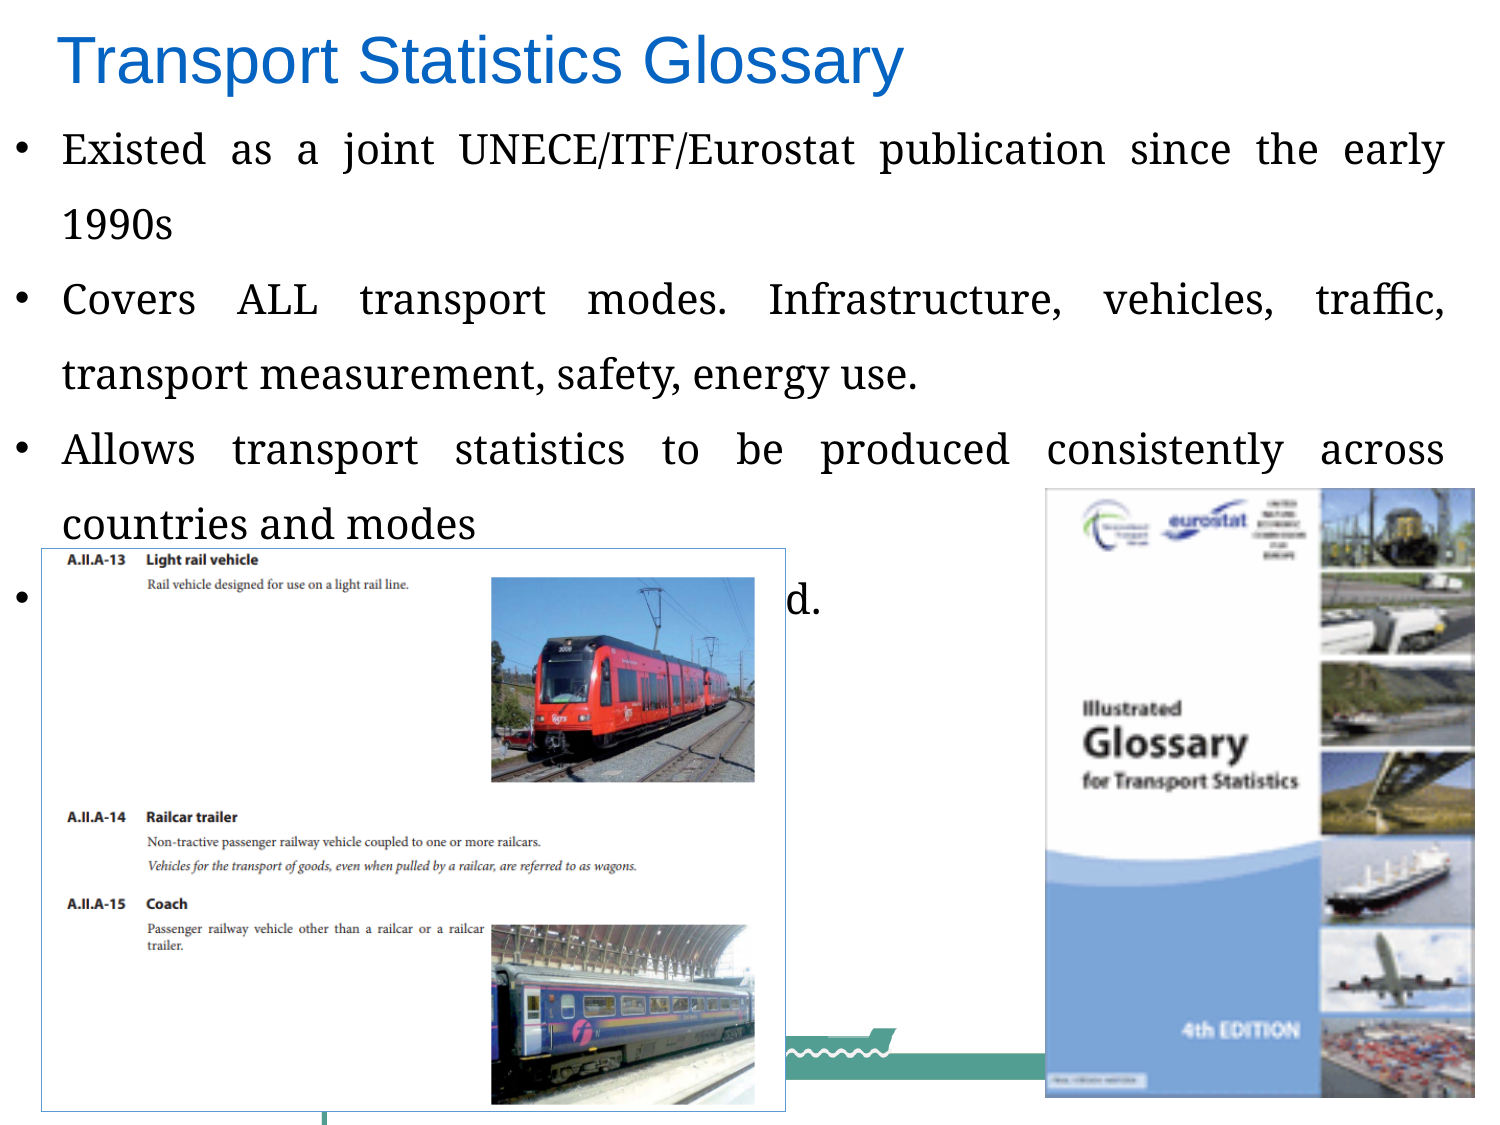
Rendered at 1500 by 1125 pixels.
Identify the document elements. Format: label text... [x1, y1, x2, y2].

picture [41, 488, 1475, 1125]
text_box Existed as a joint UNECE/ITF/Eurostat publication since the early 1990s Covers ALL transport modes. Infrastructure, vehicles, traffic, transport measurement, safety, energy use. Allows transport statistics to be produced consistently across countries and modes Fifth edition currently being finalized. [0, 90, 1461, 705]
text_box Transport Statistics Glossary [41, 19, 922, 91]
